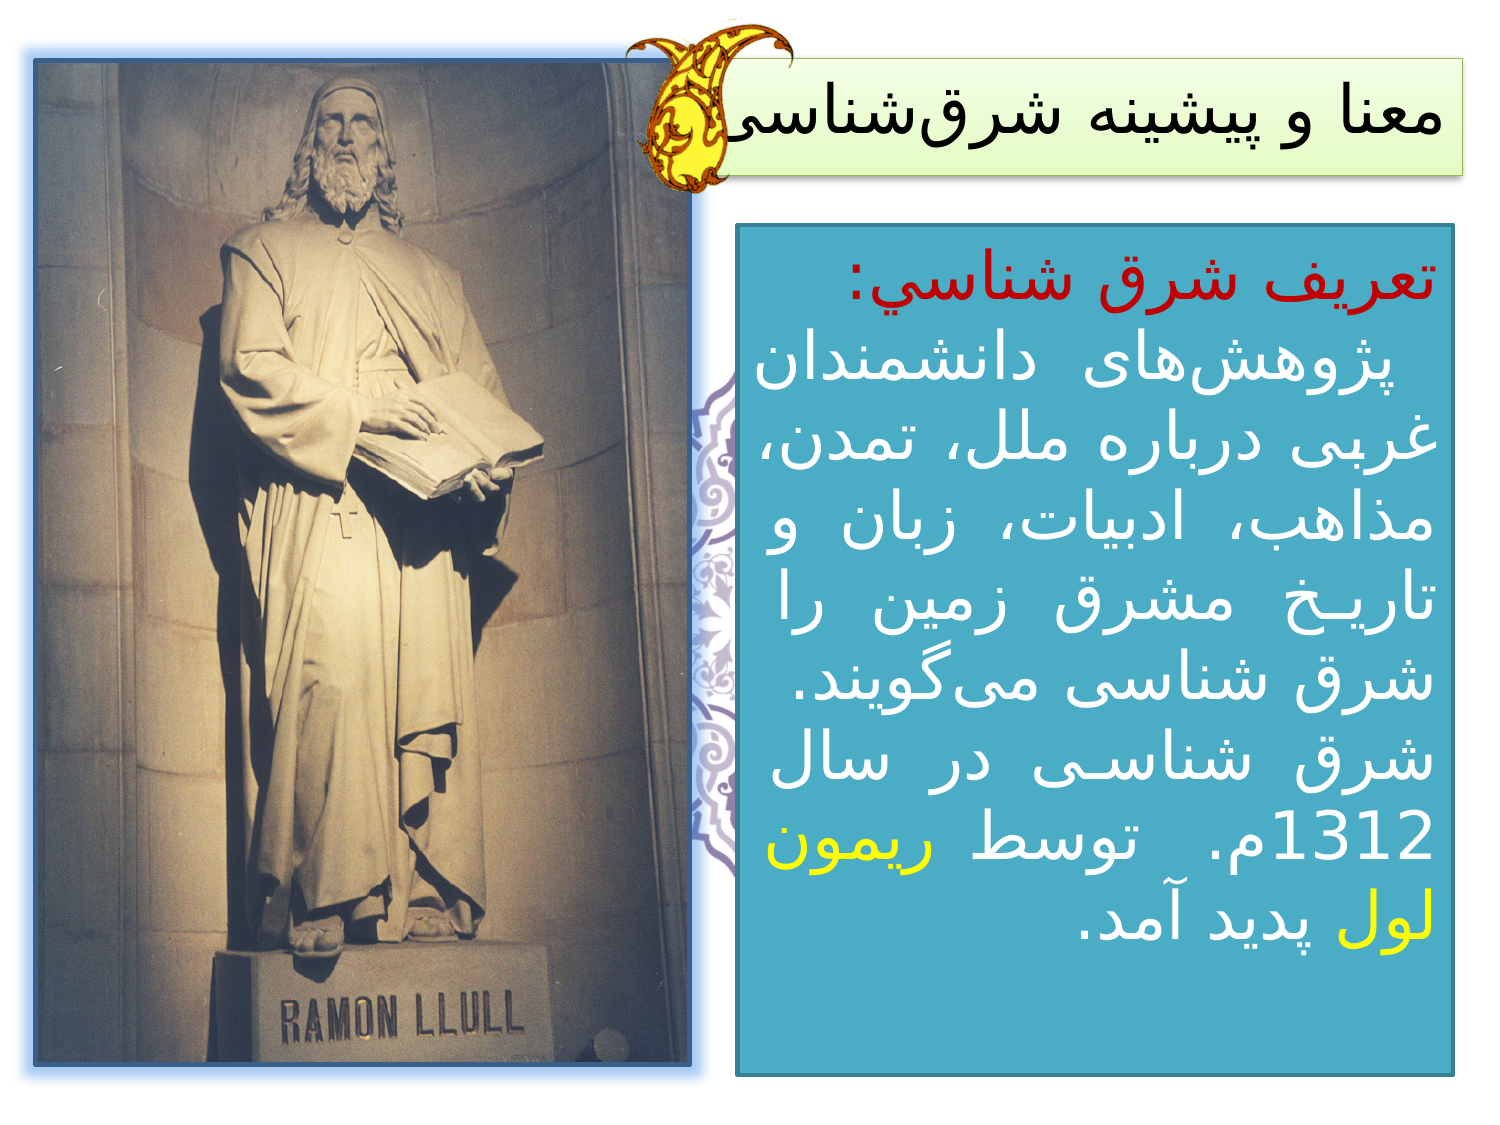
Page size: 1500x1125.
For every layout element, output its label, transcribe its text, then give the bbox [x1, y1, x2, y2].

text_box تعريف شرق شناسي: پژوهش‌های دانشمندان غربی درباره ملل، تمدن، مذاهب، ادبیات، زبان و تاریخ مشرق زمین را شرق شناسی می‌گویند. شرق شناسی در سال 1312م. توسط ریمون لول پدید آمد. [735, 223, 1455, 1077]
list معنا و پیشینه شرق‌شناسی [778, 58, 1463, 176]
picture [773, 27, 812, 112]
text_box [616, 0, 773, 186]
picture [37, 62, 1001, 1063]
